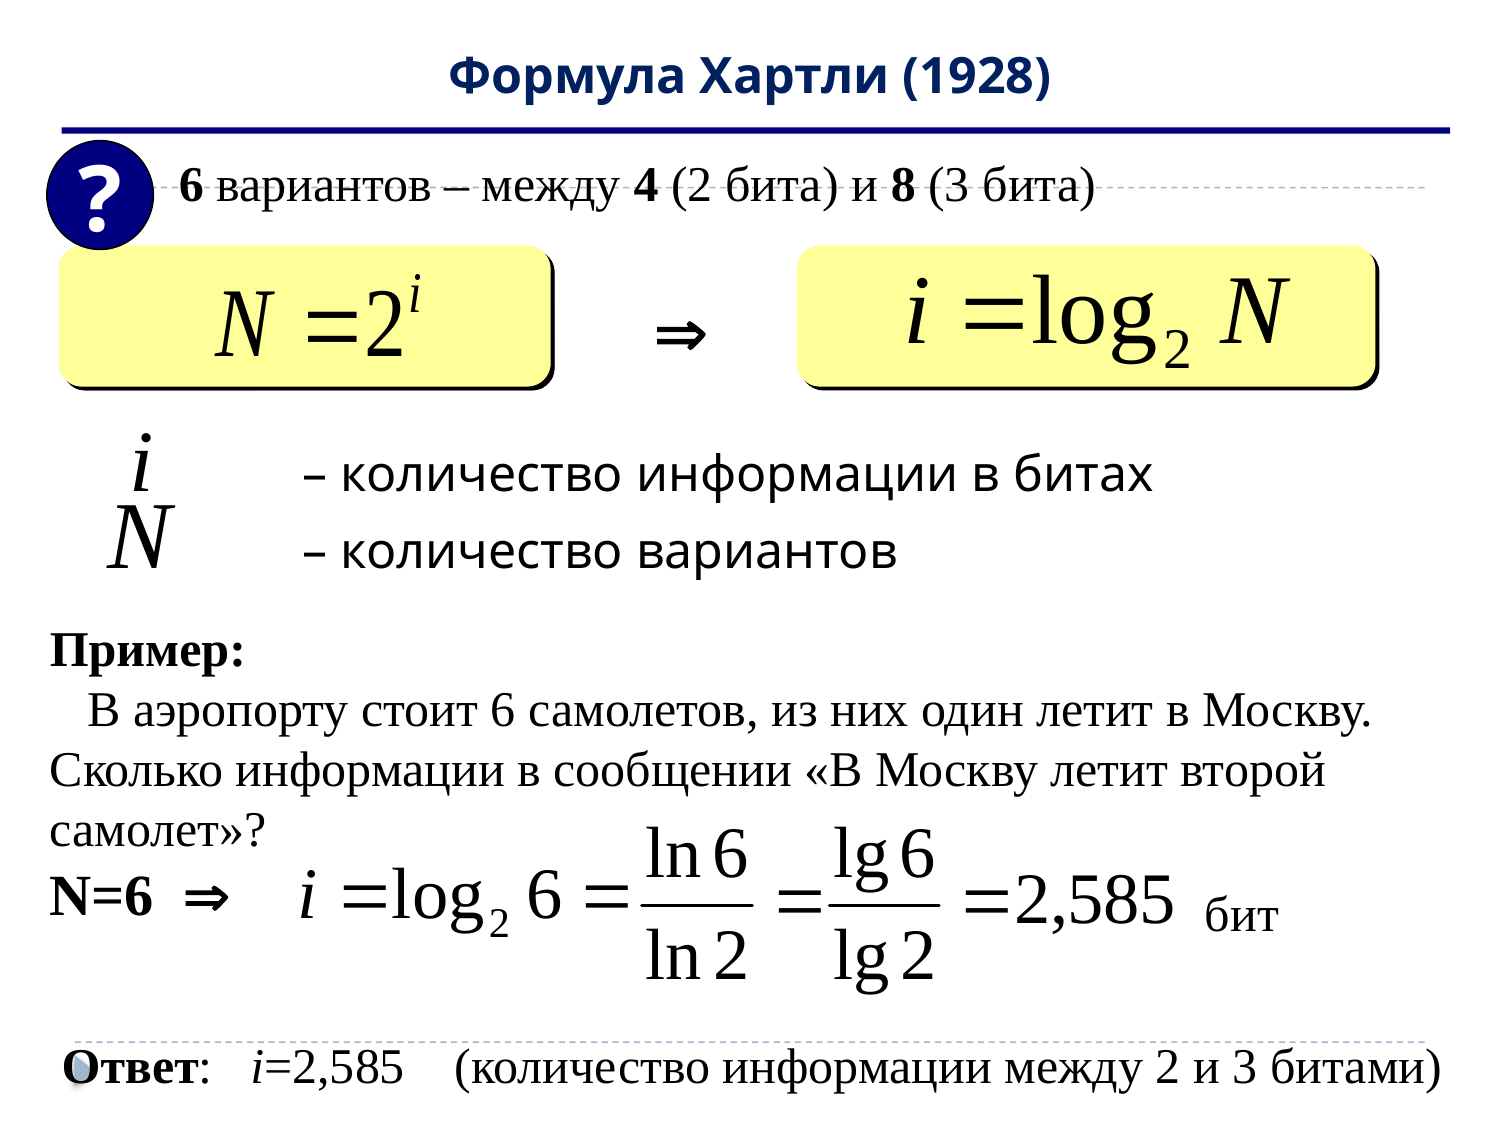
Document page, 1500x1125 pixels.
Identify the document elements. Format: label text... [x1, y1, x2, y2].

list i – количество информации в битах N – количество вариантов [92, 396, 1322, 598]
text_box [288, 846, 623, 950]
text_box 6 вариантов – между 4 (2 бита) и 8 (3 бита) [164, 143, 1500, 219]
text_box Ответ: i=2,585 (количество информации между 2 и 3 битами) [46, 1025, 1465, 1101]
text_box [58, 245, 551, 387]
text_box Пример: В аэропорту стоит 6 самолетов, из них один летит в Москву. Сколько информации в сообщении «В Москву летит второй самолет»? N=6  [35, 609, 1448, 935]
text_box  [639, 280, 723, 376]
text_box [796, 245, 1376, 387]
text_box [629, 808, 1187, 1008]
title Формула Хартли (1928) [94, 35, 1407, 111]
text_box бит [1191, 874, 1294, 949]
text_box ? [46, 140, 154, 245]
